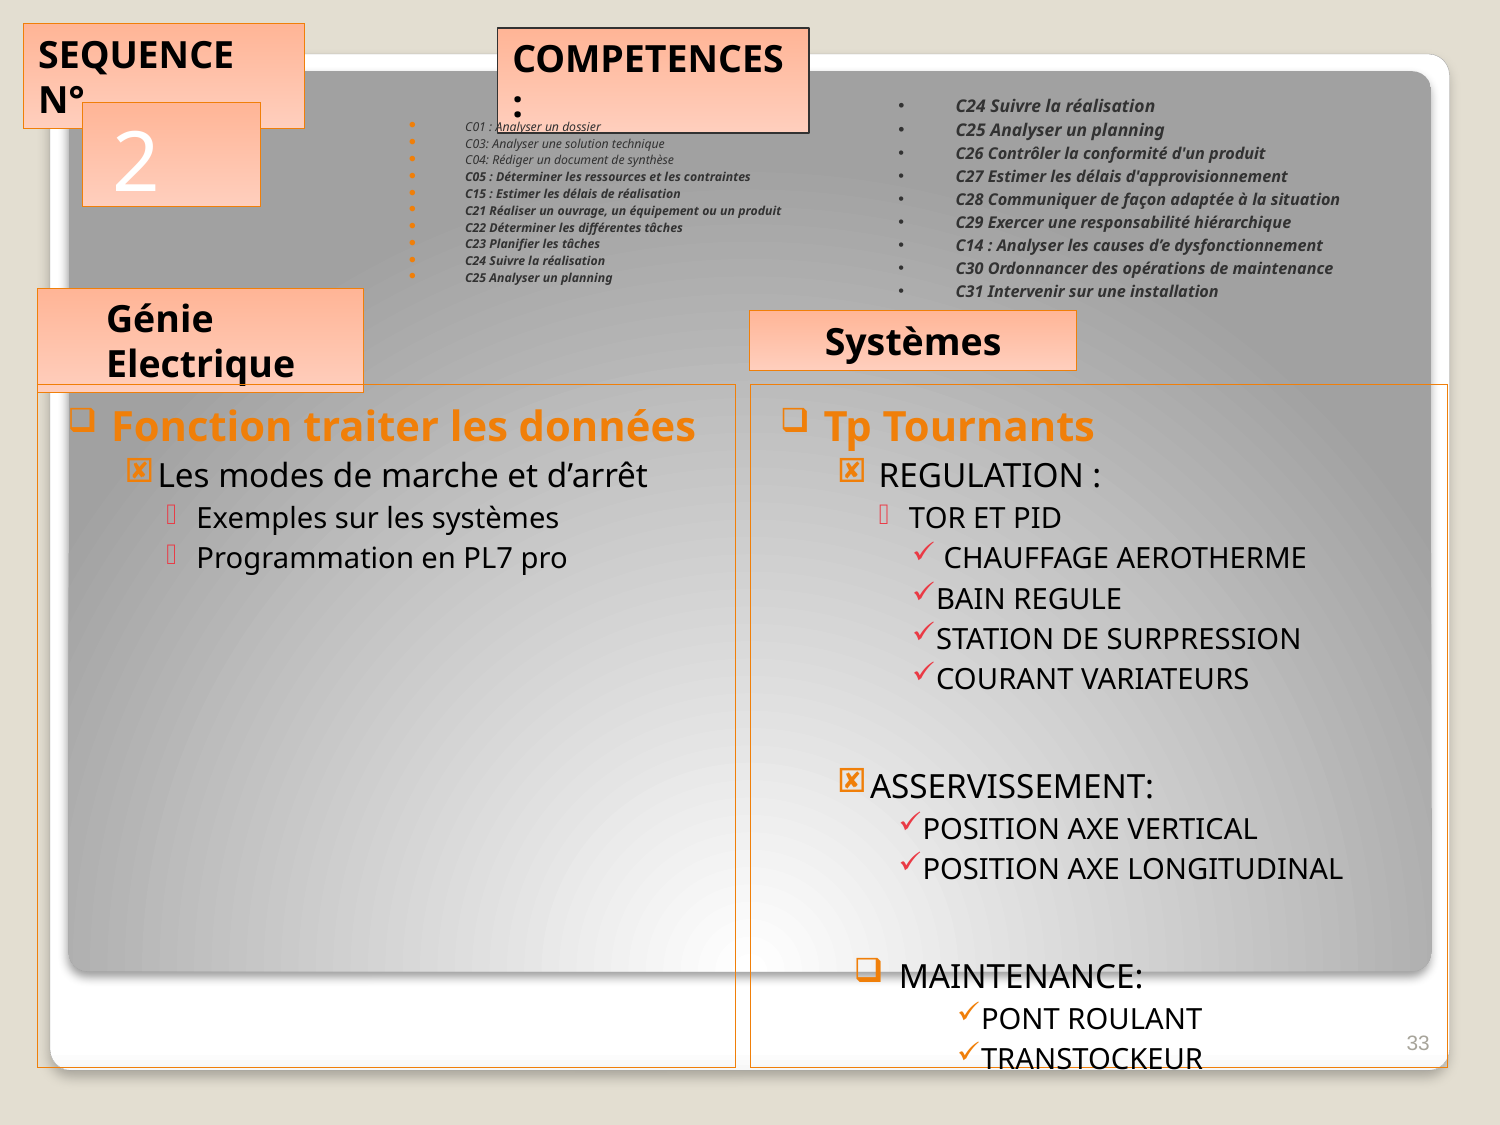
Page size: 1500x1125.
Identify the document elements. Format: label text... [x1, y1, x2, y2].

text_box C24 Suivre la réalisation C25 Analyser un planning C26 Contrôler la conformité d'un produit C27 Estimer les délais d'approvisionnement C28 Communiquer de façon adaptée à la situation C29 Exercer une responsabilité hiérarchique C14 : Analyser les causes d’e dysfonctionnement C30 Ordonnancer des opérations de maintenance C31 Intervenir sur une installation [883, 87, 1463, 311]
list 2 [82, 102, 261, 207]
list Fonction traiter les données Les modes de marche et d’arrêt Exemples sur les systèmes Programmation en PL7 pro [37, 384, 736, 1068]
slide_number 33 [1369, 1002, 1445, 1063]
list C01 : Analyser un dossier C03: Analyser une solution technique C04: Rédiger un document de synthèse C05 : Déterminer les ressources et les contraintes C15 : Estimer les délais de réalisation C21 Réaliser un ouvrage, un équipement ou un produit C22 Déterminer les différentes tâches C23 Planifier les tâches C24 Suivre la réalisation C25 Analyser un planning [378, 87, 883, 296]
list Tp Tournants REGULATION : TOR ET PID CHAUFFAGE AEROTHERME BAIN REGULE STATION DE SURPRESSION COURANT VARIATEURS ASSERVISSEMENT: POSITION AXE VERTICAL POSITION AXE LONGITUDINAL MAINTENANCE: PONT ROULANT TRANSTOCKEUR [750, 384, 1448, 1068]
